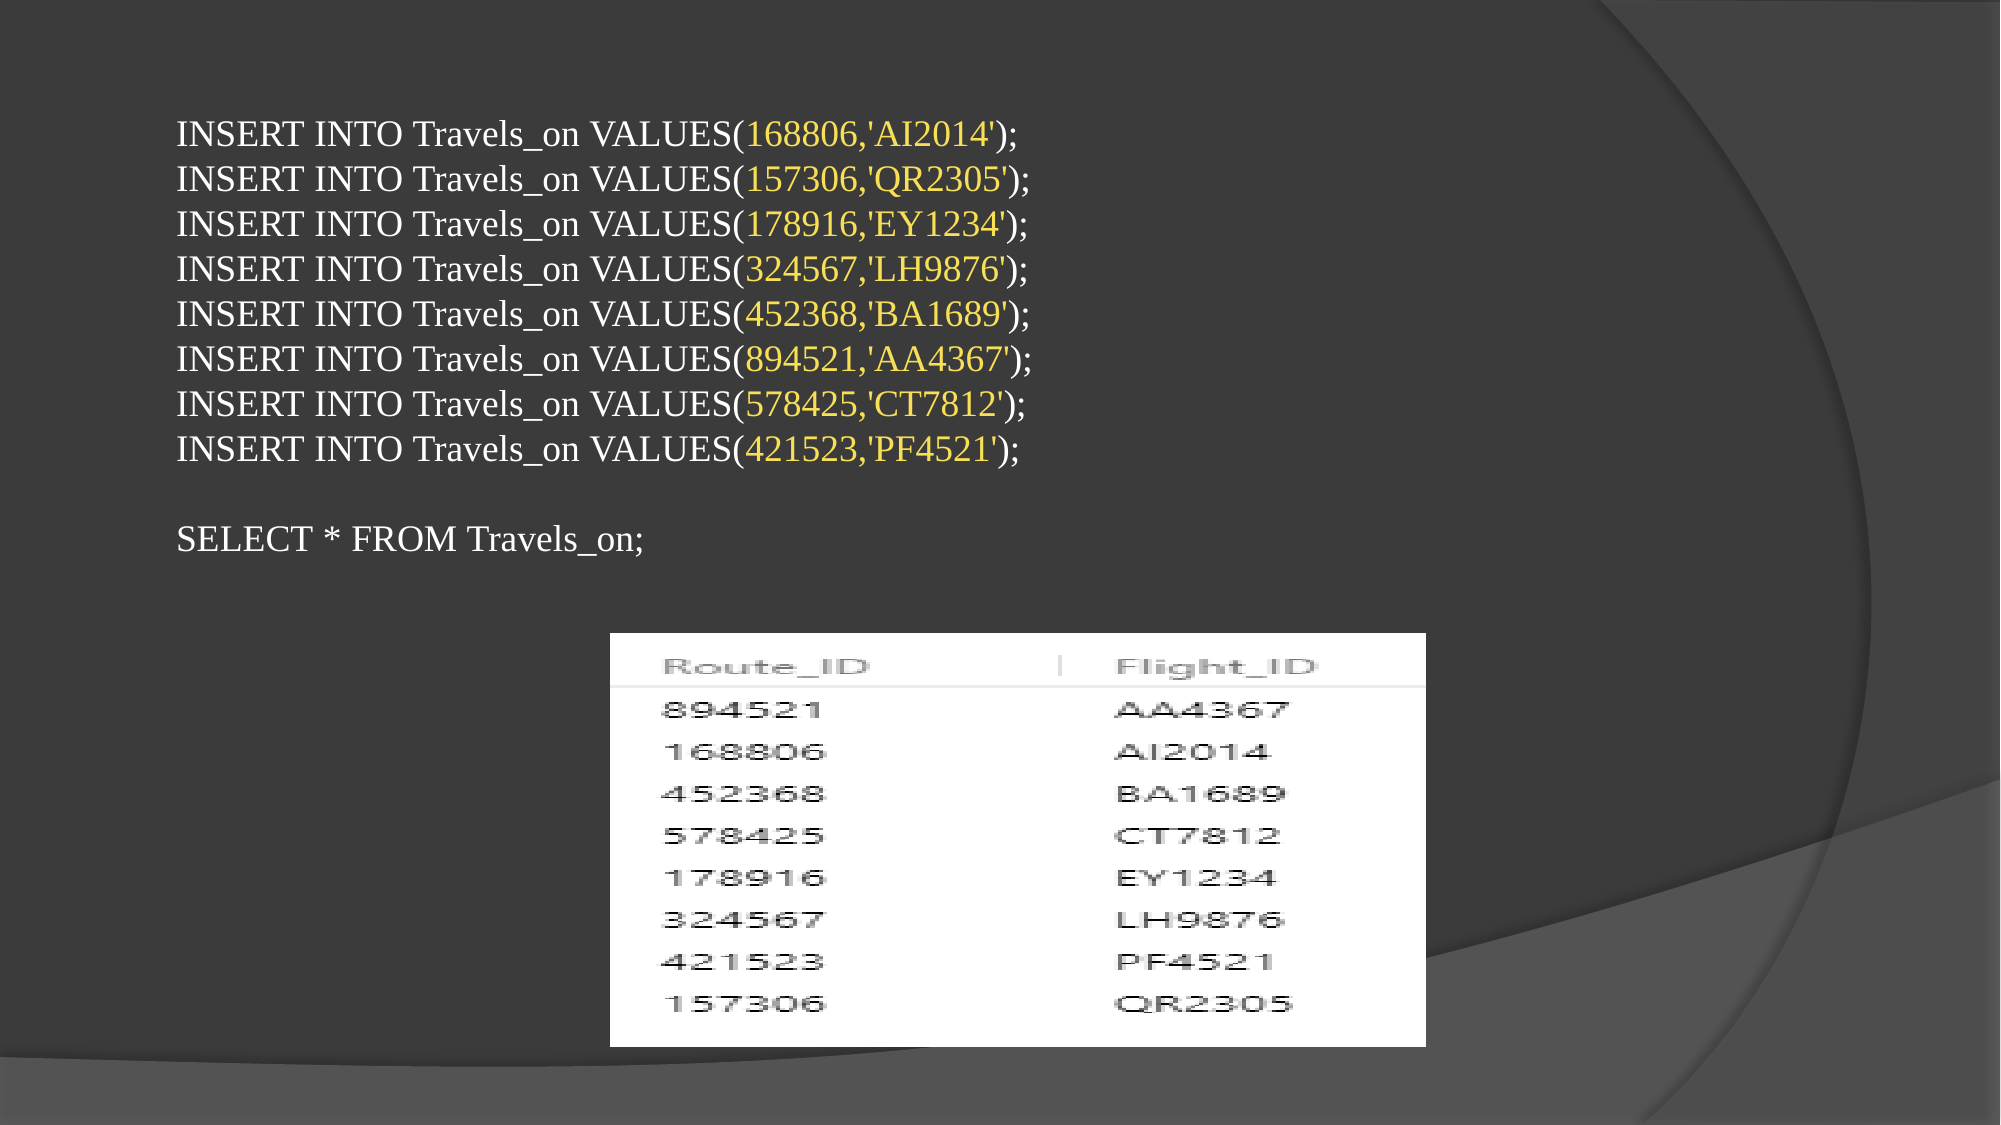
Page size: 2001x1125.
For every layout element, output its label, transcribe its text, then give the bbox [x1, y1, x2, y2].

list INSERT INTO Travels_on VALUES(168806,'AI2014'); INSERT INTO Travels_on VALUES(157306,'QR2305'); INSERT INTO Travels_on VALUES(178916,'EY1234'); INSERT INTO Travels_on VALUES(324567,'LH9876'); INSERT INTO Travels_on VALUES(452368,'BA1689'); INSERT INTO Travels_on VALUES(894521,'AA4367'); INSERT INTO Travels_on VALUES(578425,'CT7812'); INSERT INTO Travels_on VALUES(421523,'PF4521'); SELECT * FROM Travels_on; [161, 101, 1121, 610]
picture [609, 633, 1426, 1048]
